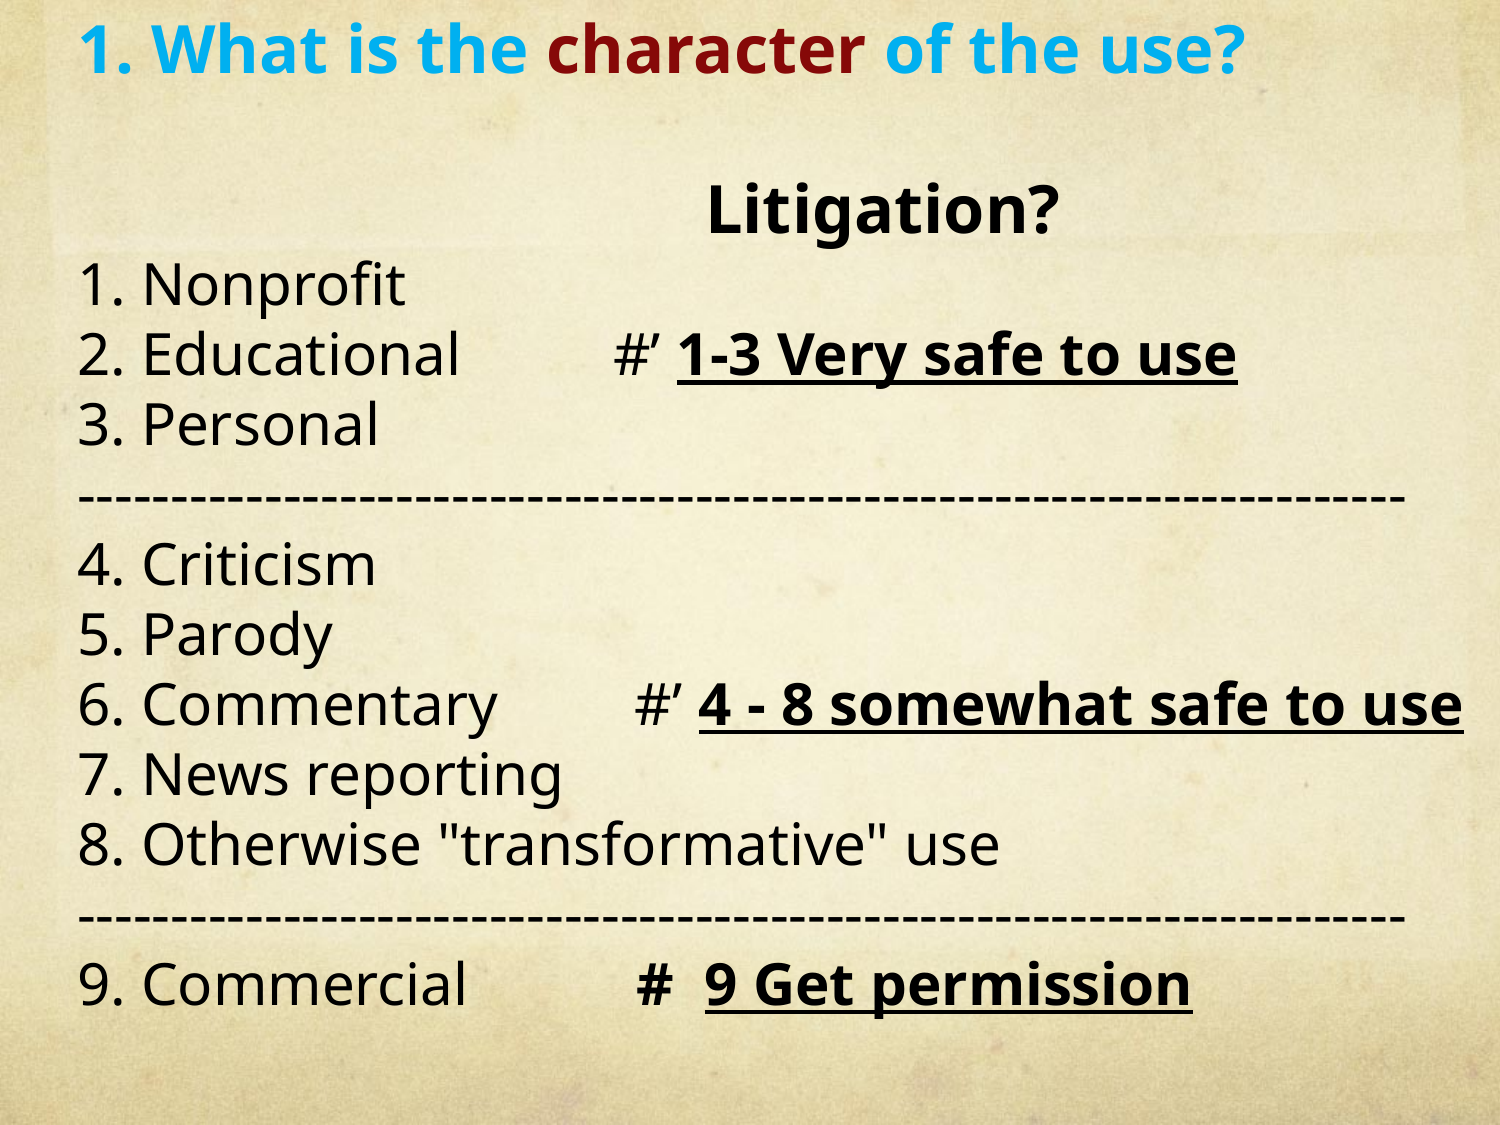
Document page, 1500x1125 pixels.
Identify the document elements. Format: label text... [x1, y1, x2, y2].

picture [0, 0, 1500, 1125]
text_box 1. What is the character of the use? Litigation? 1. Nonprofit 2. Educational #’ 1-3 Very safe to use 3. Personal ----------------------------------------------------------------------- 4. Criticism 5. Parody 6. Commentary #’ 4 - 8 somewhat safe to use 7. News reporting 8. Otherwise "transformative" use ----------------------------------------------------------------------- 9. Commercial # 9 Get permission [62, 0, 1500, 1105]
